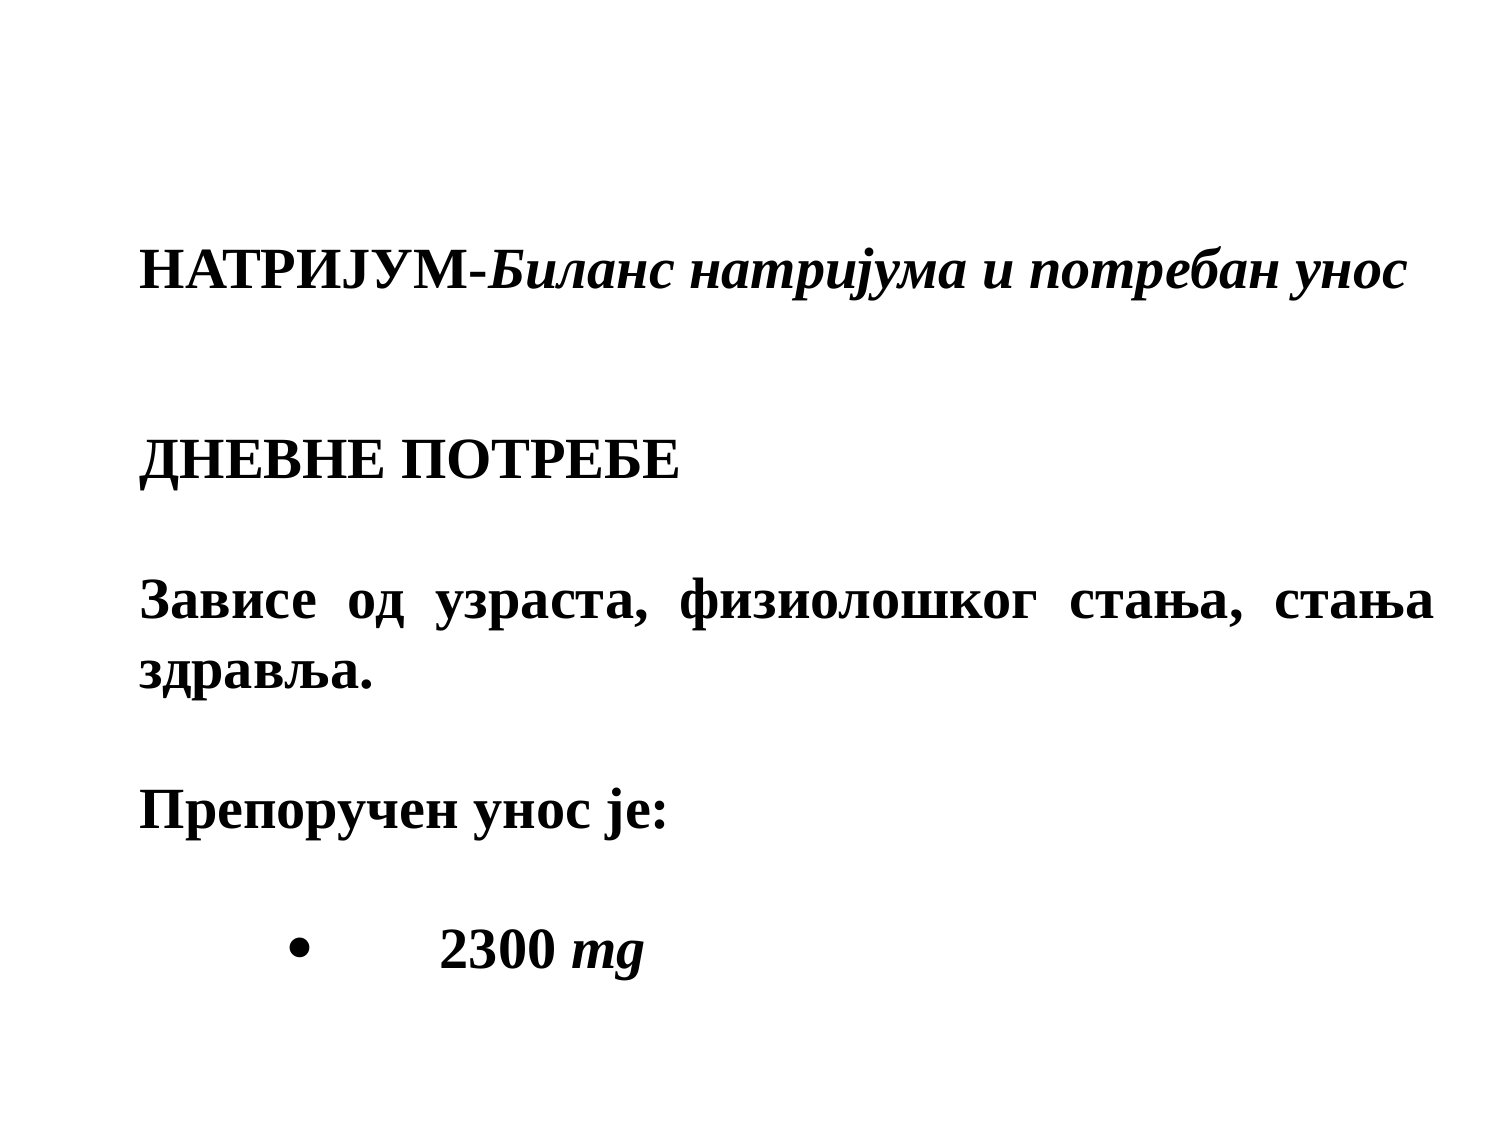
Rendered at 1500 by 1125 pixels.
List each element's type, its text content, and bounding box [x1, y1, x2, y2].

text_box НАТРИЈУМ-Биланс натријума и потребан унос ДНЕВНЕ ПОТРЕБЕ Зависе од узраста, физиолошког стања, стања здравља. Препоручен унос је: · 2300 mg [125, 222, 1450, 988]
